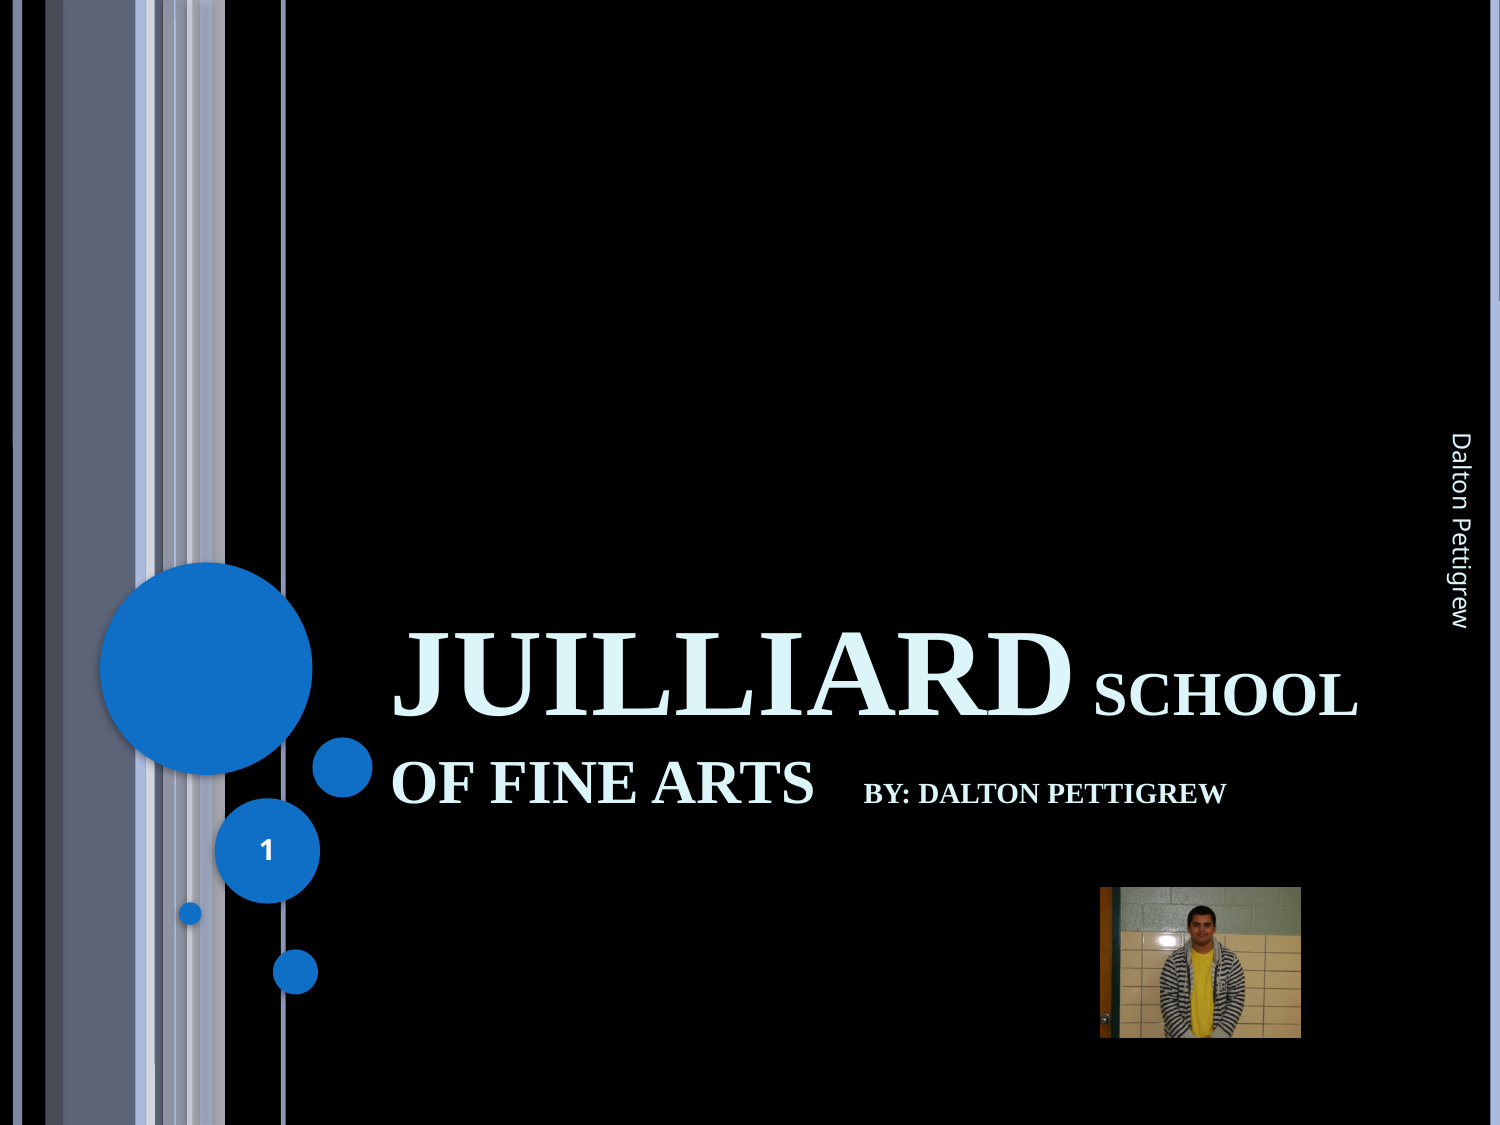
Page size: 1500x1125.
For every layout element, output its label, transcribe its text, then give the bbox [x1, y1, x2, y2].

subtitle Dance Drama [375, 820, 1388, 1046]
picture [1099, 886, 1301, 1039]
footer Dalton Pettigrew [1429, 417, 1493, 1018]
slide_number 1 [217, 808, 318, 894]
title Juilliard School of Fine Arts By: Dalton Pettigrew [375, 512, 1388, 820]
